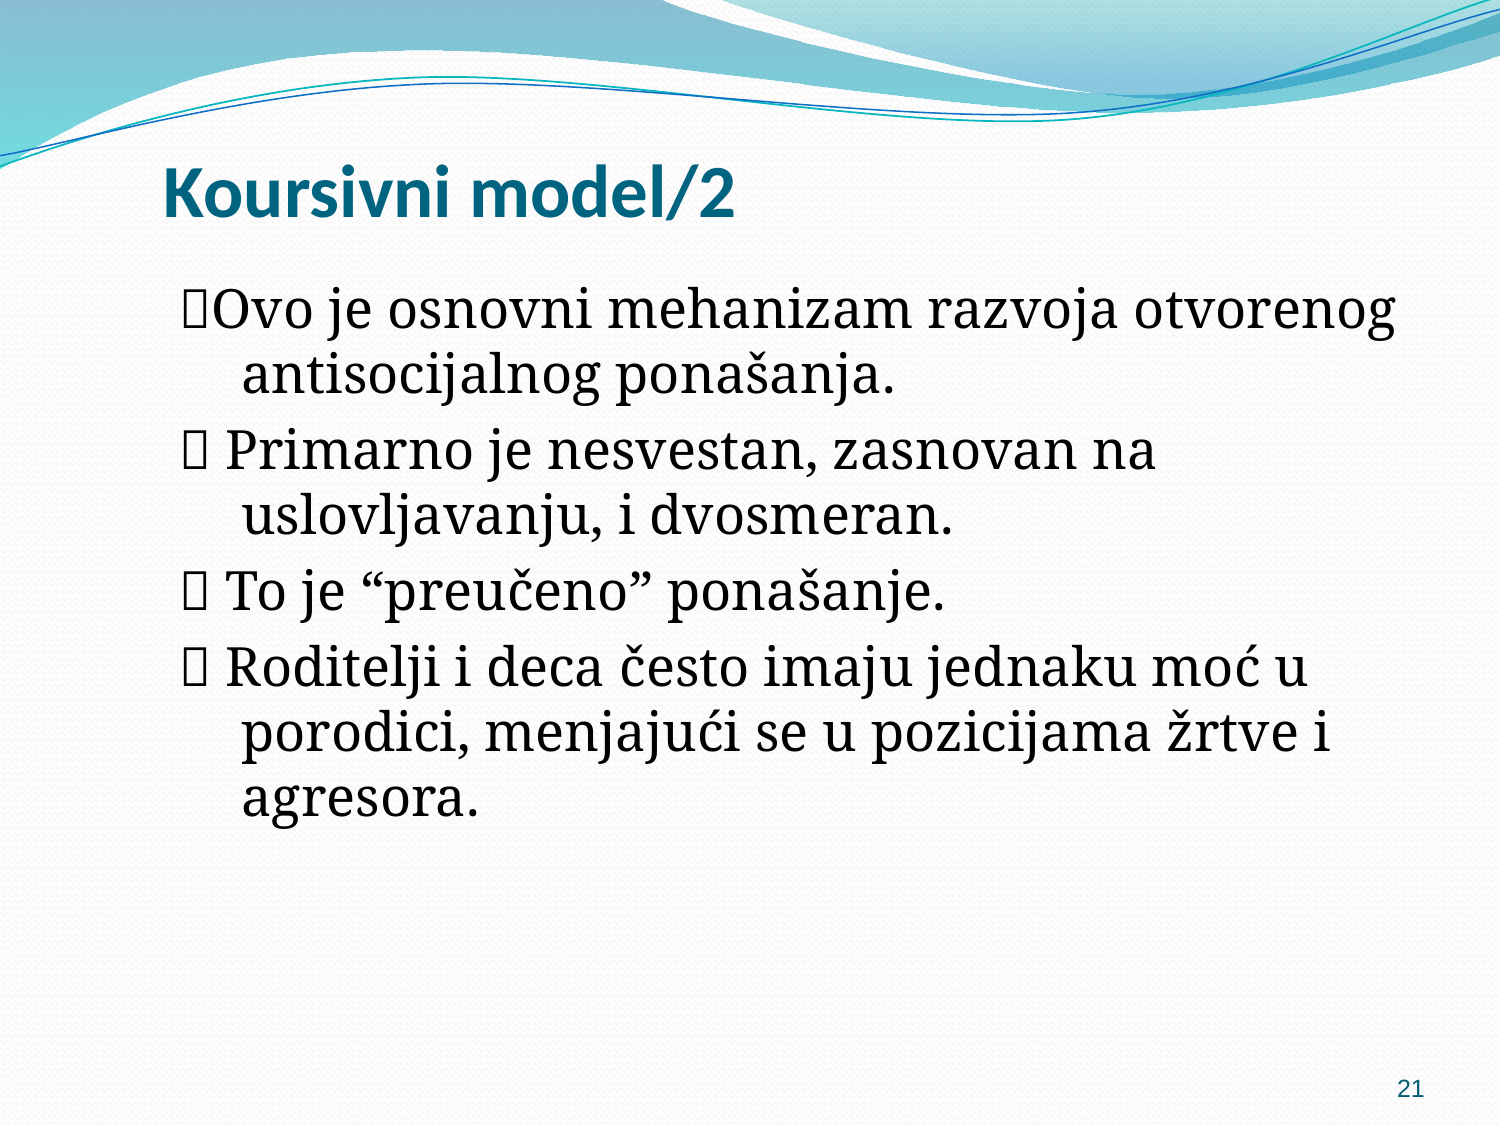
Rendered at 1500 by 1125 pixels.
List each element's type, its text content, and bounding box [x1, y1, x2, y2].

title Koursivni model/2 [163, 44, 1466, 233]
list Ovo je osnovni mehanizam razvoja otvorenog antisocijalnog ponašanja.  Primarno je nesvestan, zasnovan na uslovljavanju, i dvosmeran.  To je “preučeno” ponašanje.  Roditelji i deca često imaju jednaku moć u porodici, menjajući se u pozicijama žrtve i agresora. [163, 266, 1428, 1010]
slide_number 21 [1299, 1042, 1425, 1103]
